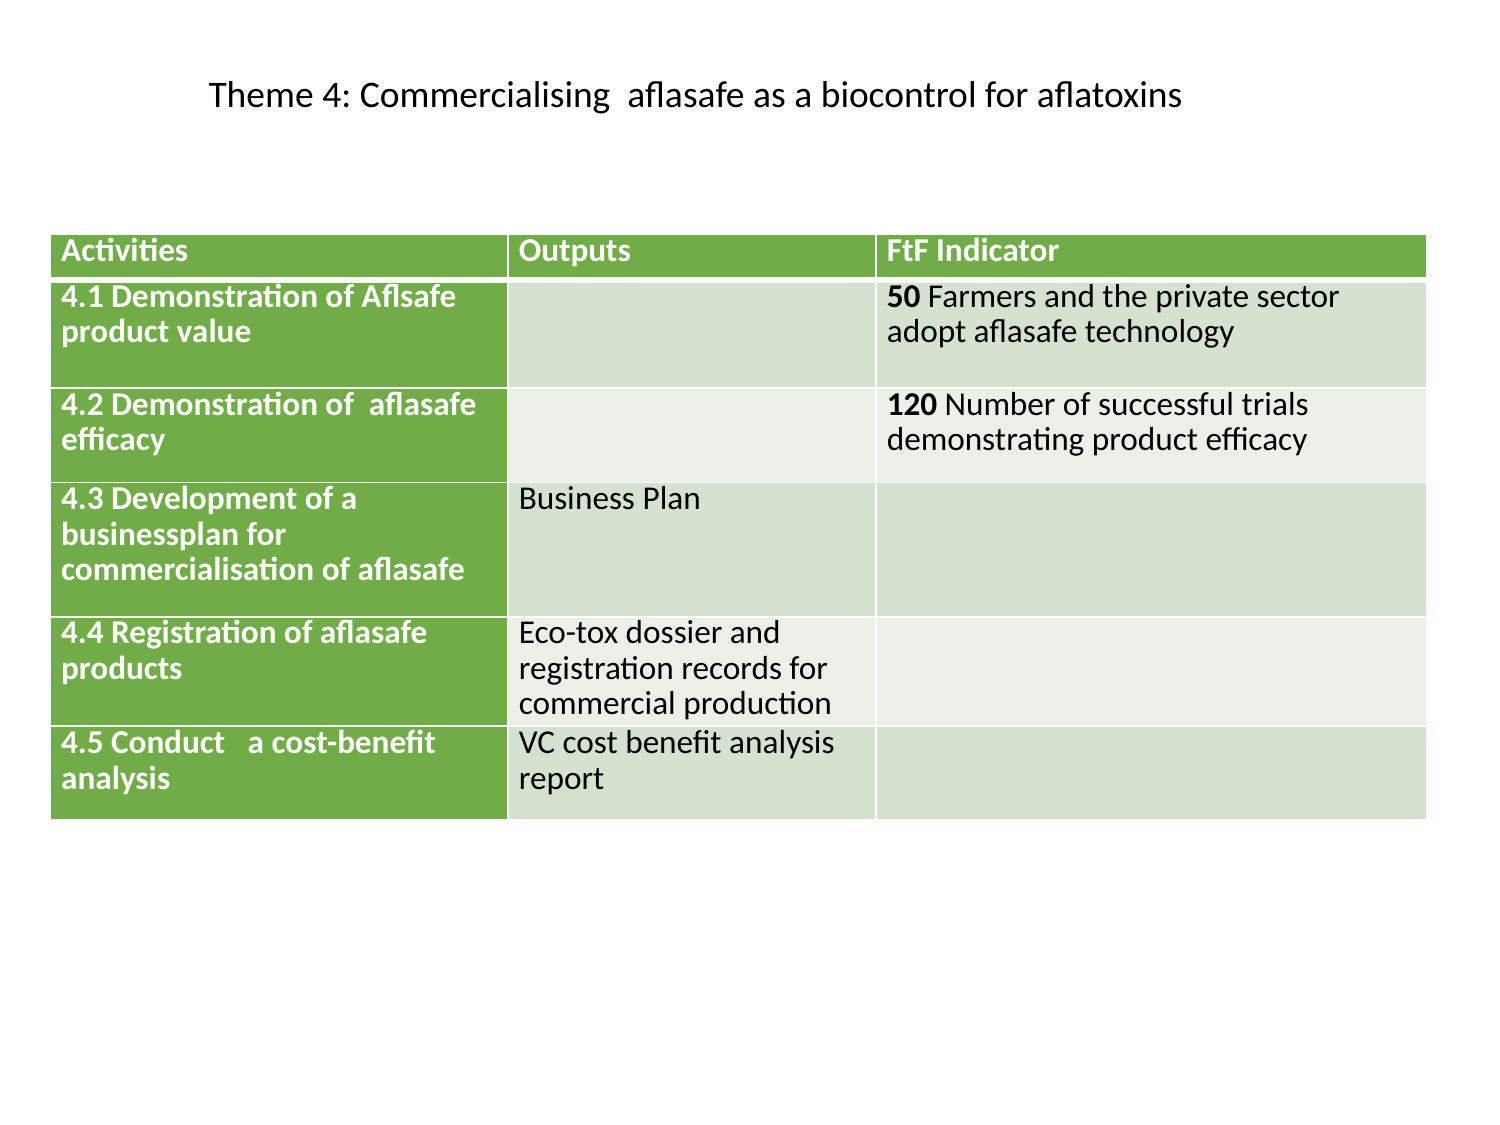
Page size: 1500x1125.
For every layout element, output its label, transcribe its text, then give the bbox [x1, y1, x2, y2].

table_cell [509, 389, 875, 482]
text_box Theme 4: Commercialising aflasafe as a biocontrol for aflatoxins [193, 59, 1268, 123]
table_header Outputs [509, 235, 875, 277]
table_cell [877, 483, 1426, 616]
table_cell VC cost benefit analysis report [509, 727, 875, 819]
table_cell 4.3 Development of a businessplan for commercialisation of aflasafe [51, 483, 507, 616]
table_cell 4.2 Demonstration of aflasafe efficacy [51, 389, 507, 482]
table_cell Eco-tox dossier and registration records for commercial production [509, 618, 875, 725]
table_cell 4.5 Conduct a cost-benefit analysis [51, 727, 507, 819]
table_cell [877, 727, 1426, 819]
table_cell 120 Number of successful trials demonstrating product efficacy [877, 389, 1426, 482]
table_cell Business Plan [509, 483, 875, 616]
table_cell [509, 283, 875, 387]
table_cell 50 Farmers and the private sector adopt aflasafe technology [877, 283, 1426, 387]
table_cell 4.4 Registration of aflasafe products [51, 618, 507, 725]
table_header Activities [51, 235, 507, 277]
table_header FtF Indicator [877, 235, 1426, 277]
table_cell 4.1 Demonstration of Aflsafe product value [51, 283, 507, 387]
table_cell [877, 618, 1426, 725]
